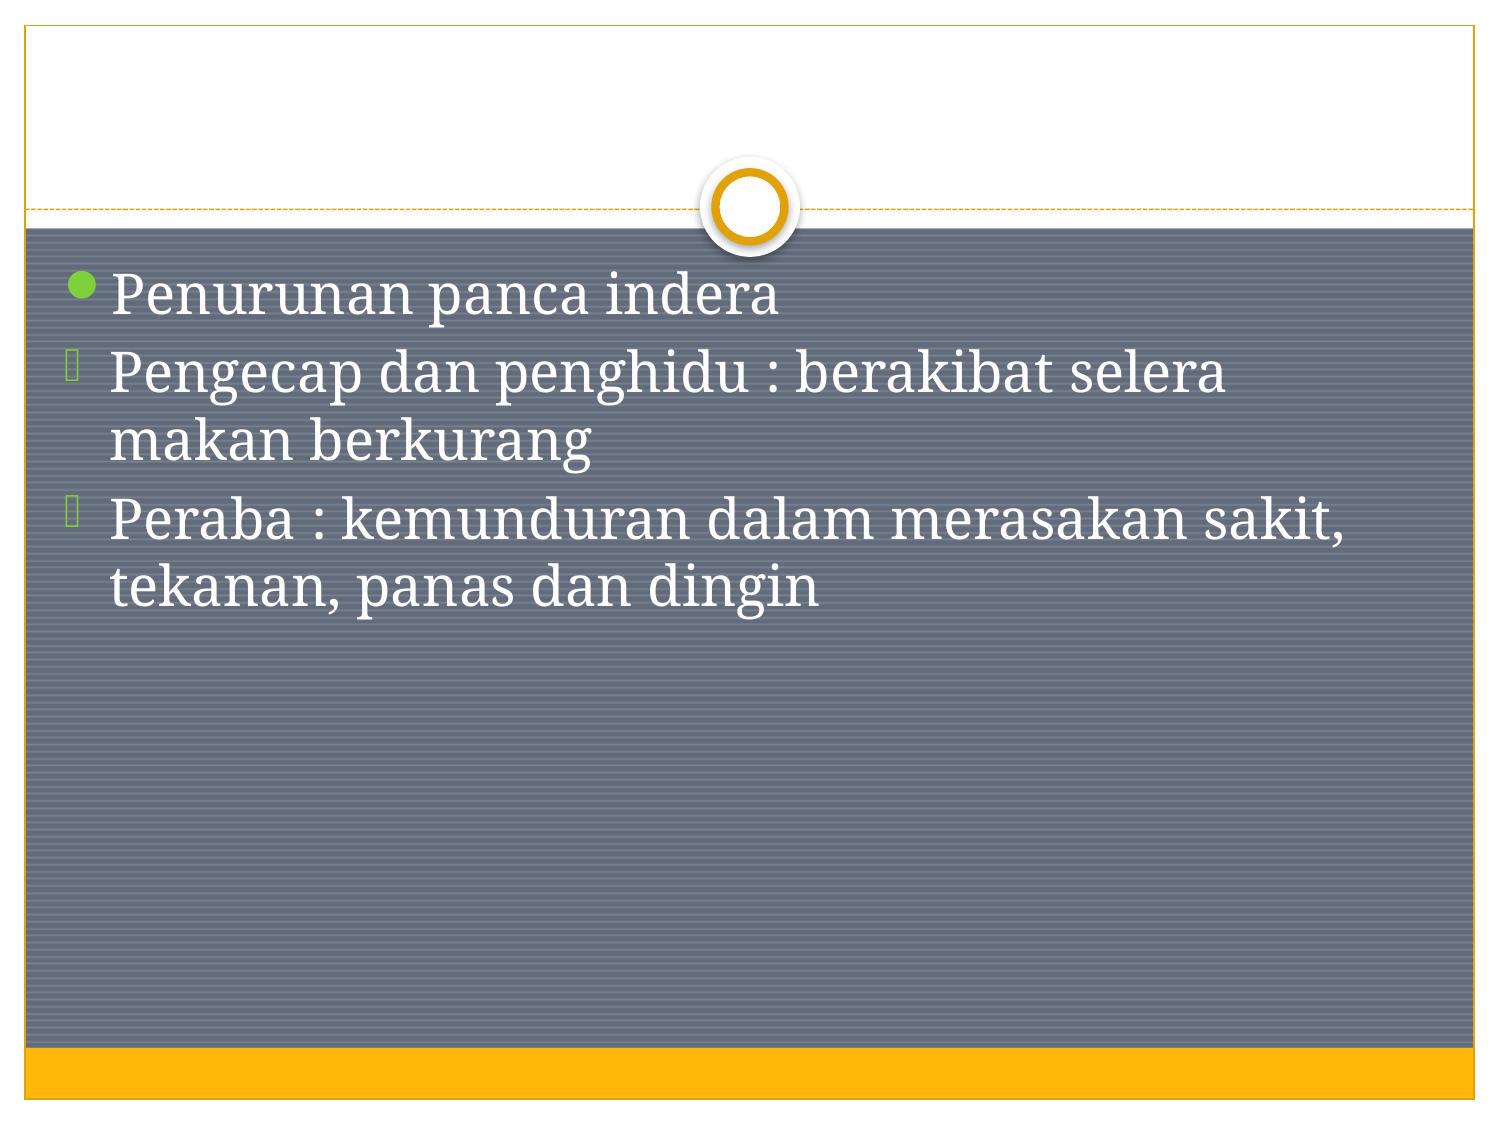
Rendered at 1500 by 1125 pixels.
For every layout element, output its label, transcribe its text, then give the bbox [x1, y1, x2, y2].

list Penurunan panca indera Pengecap dan penghidu : berakibat selera makan berkurang Peraba : kemunduran dalam merasakan sakit, tekanan, panas dan dingin [49, 250, 1445, 1001]
